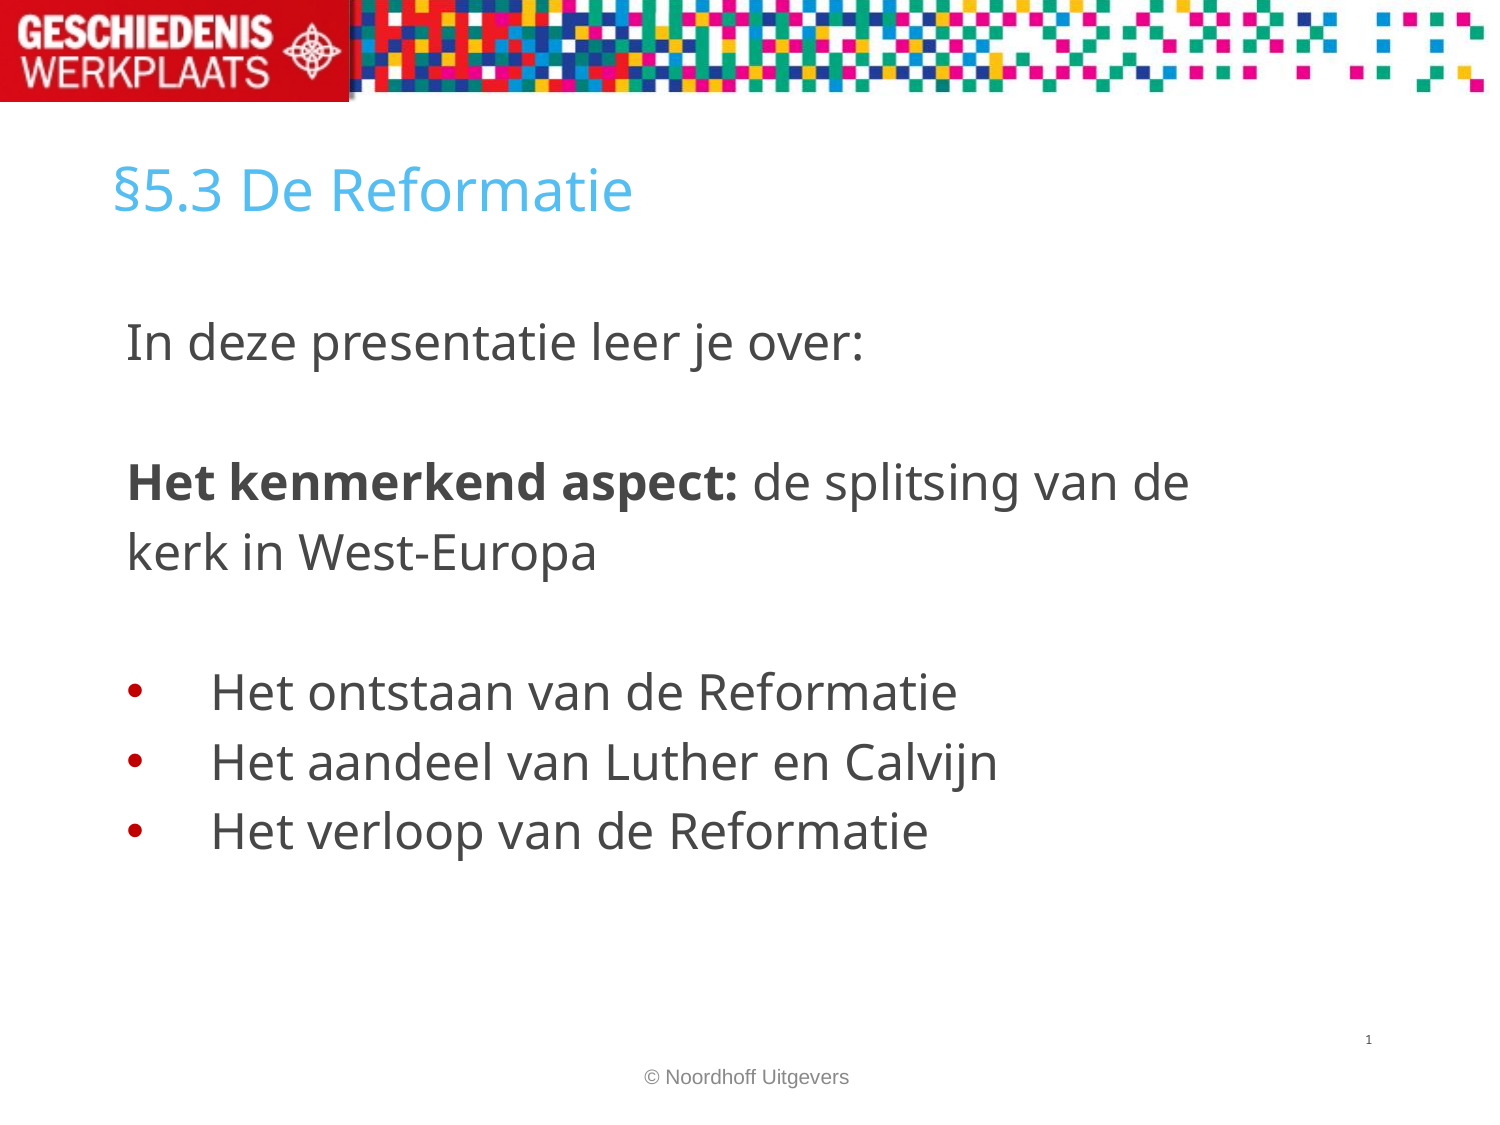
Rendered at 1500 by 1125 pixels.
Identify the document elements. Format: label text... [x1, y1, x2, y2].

text_box © Noordhoff Uitgevers [512, 1045, 988, 1106]
list In deze presentatie leer je over: Het kenmerkend aspect: de splitsing van de kerk in West-Europa Het ontstaan van de Reformatie Het aandeel van Luther en Calvijn Het verloop van de Reformatie [126, 302, 1424, 988]
picture [0, 0, 1500, 1125]
title §5.3 De Reformatie [112, 145, 1401, 256]
slide_number 1 [1325, 1025, 1388, 1063]
